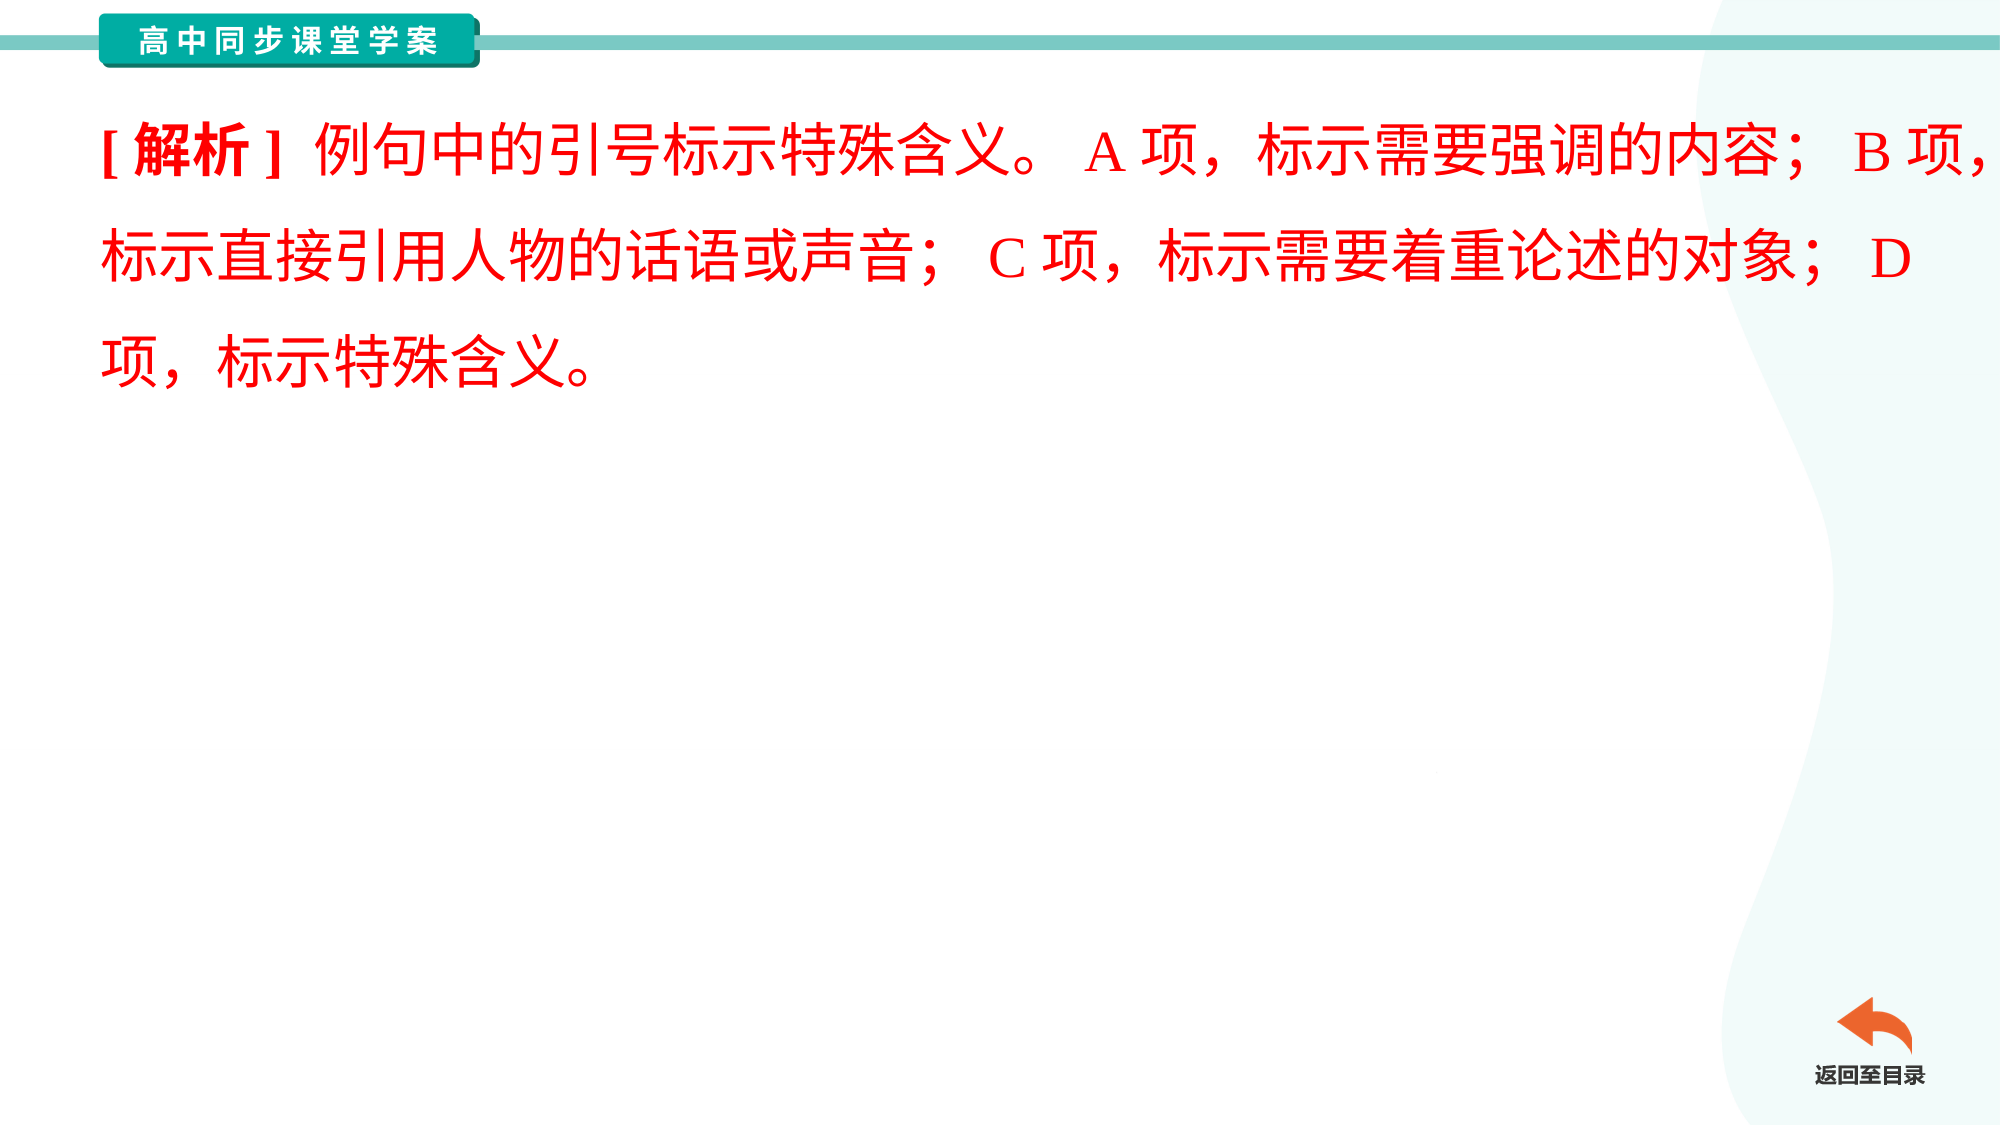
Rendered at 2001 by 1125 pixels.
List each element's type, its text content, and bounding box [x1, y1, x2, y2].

text_box [解析] 例句中的引号标示特殊含义。A项，标示需要强调的内容；B项， 标示直接引用人物的话语或声音；C项，标示需要着重论述的对象；D 项，标示特殊含义。 [100, 76, 1899, 396]
picture [0, 0, 2000, 1125]
